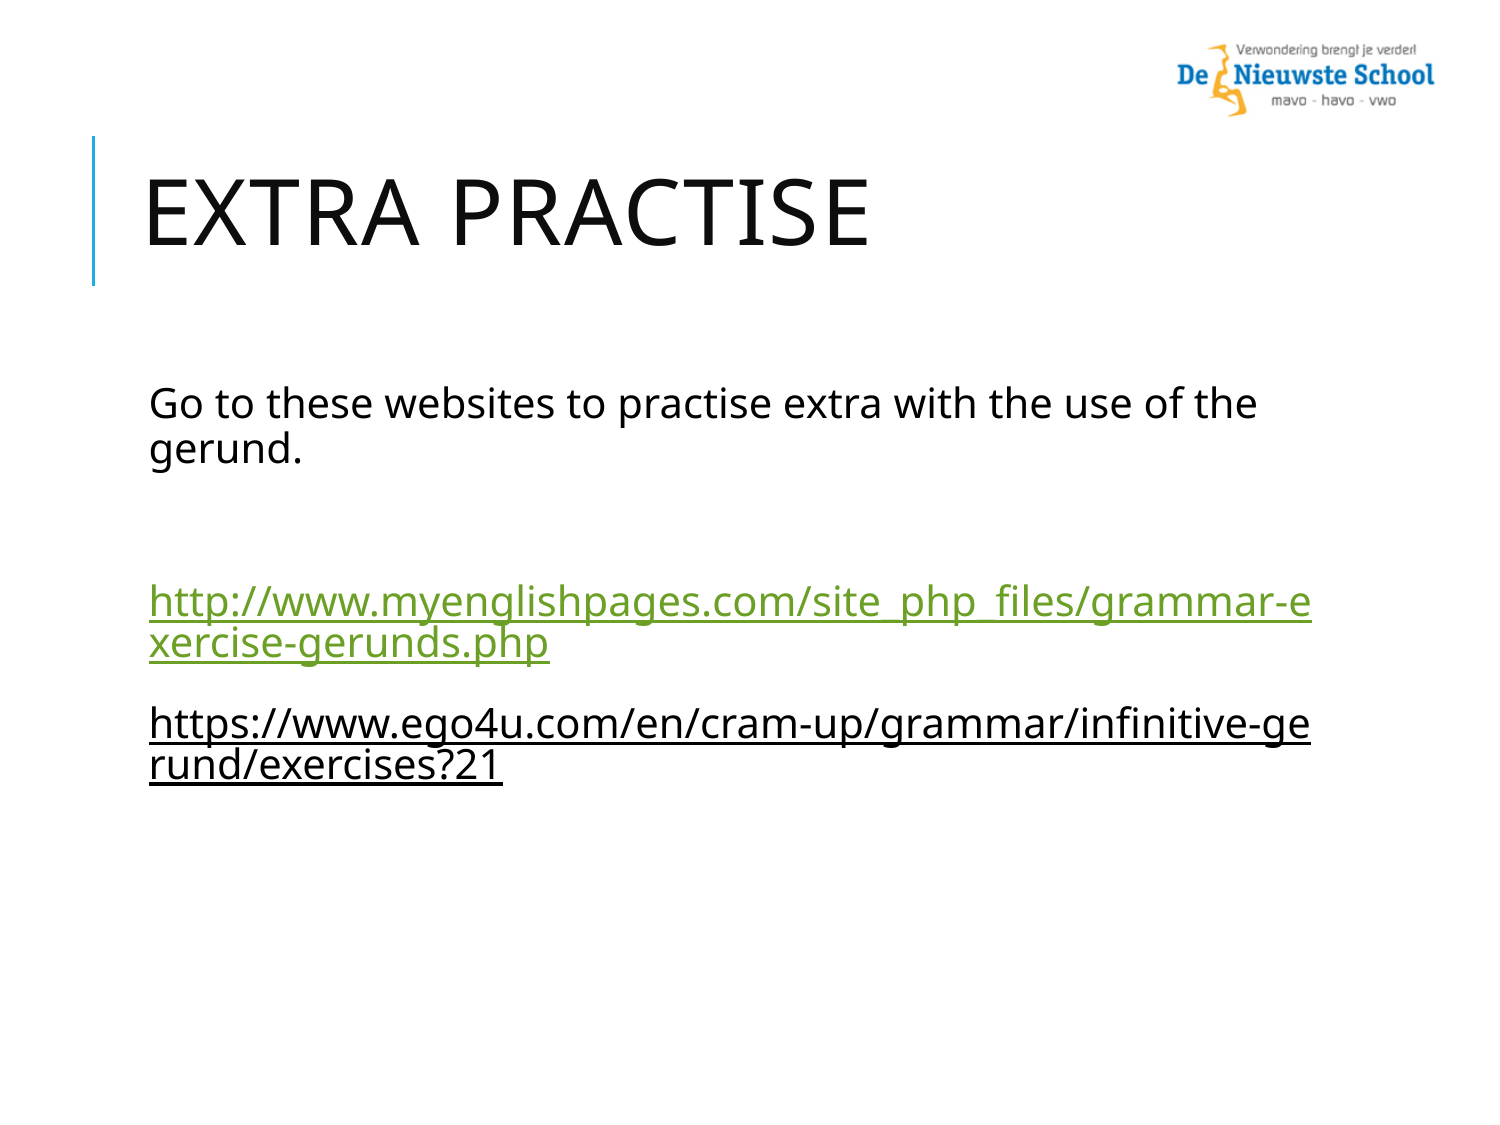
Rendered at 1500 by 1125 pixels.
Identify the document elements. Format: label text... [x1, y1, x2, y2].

list Go to these websites to practise extra with the use of the gerund. http://www.myenglishpages.com/site_php_files/grammar-exercise-gerunds.php https://www.ego4u.com/en/cram-up/grammar/infinitive-gerund/exercises?21 [126, 375, 1322, 1035]
picture [1174, 18, 1437, 139]
title Extra practise [126, 96, 1322, 342]
